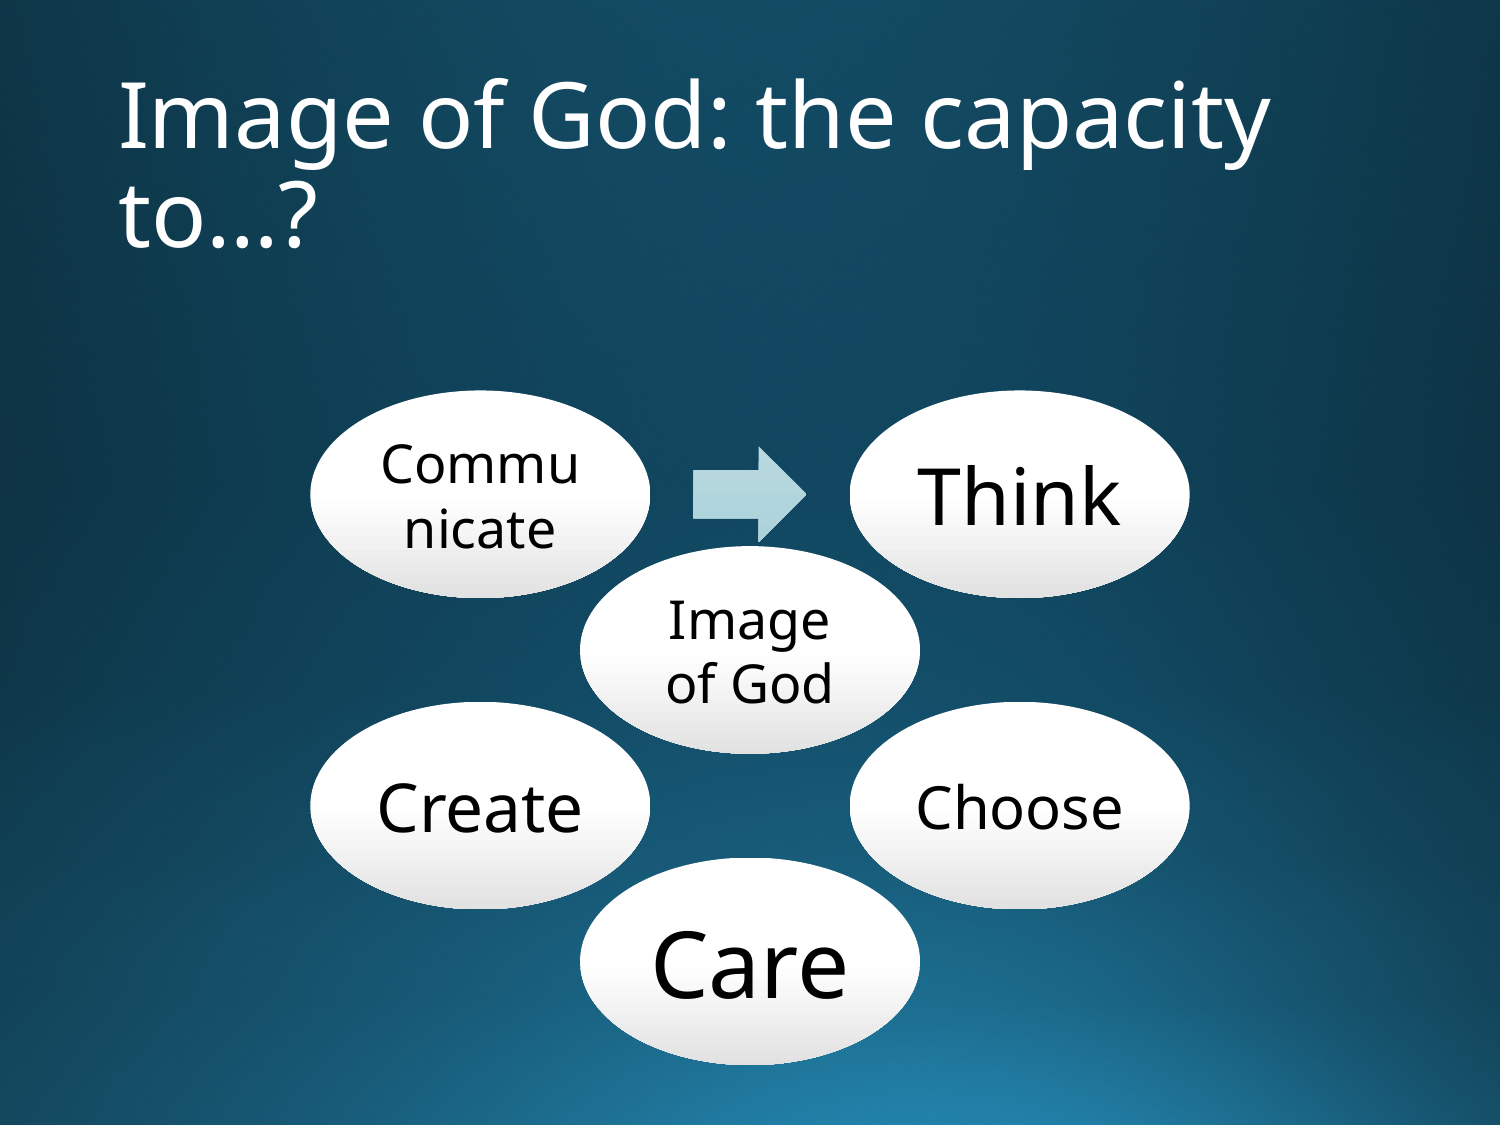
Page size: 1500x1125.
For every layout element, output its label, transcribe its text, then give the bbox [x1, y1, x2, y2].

picture [0, 0, 1500, 1125]
title Image of God: the capacity to…? [103, 59, 1397, 234]
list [69, 234, 1430, 1066]
